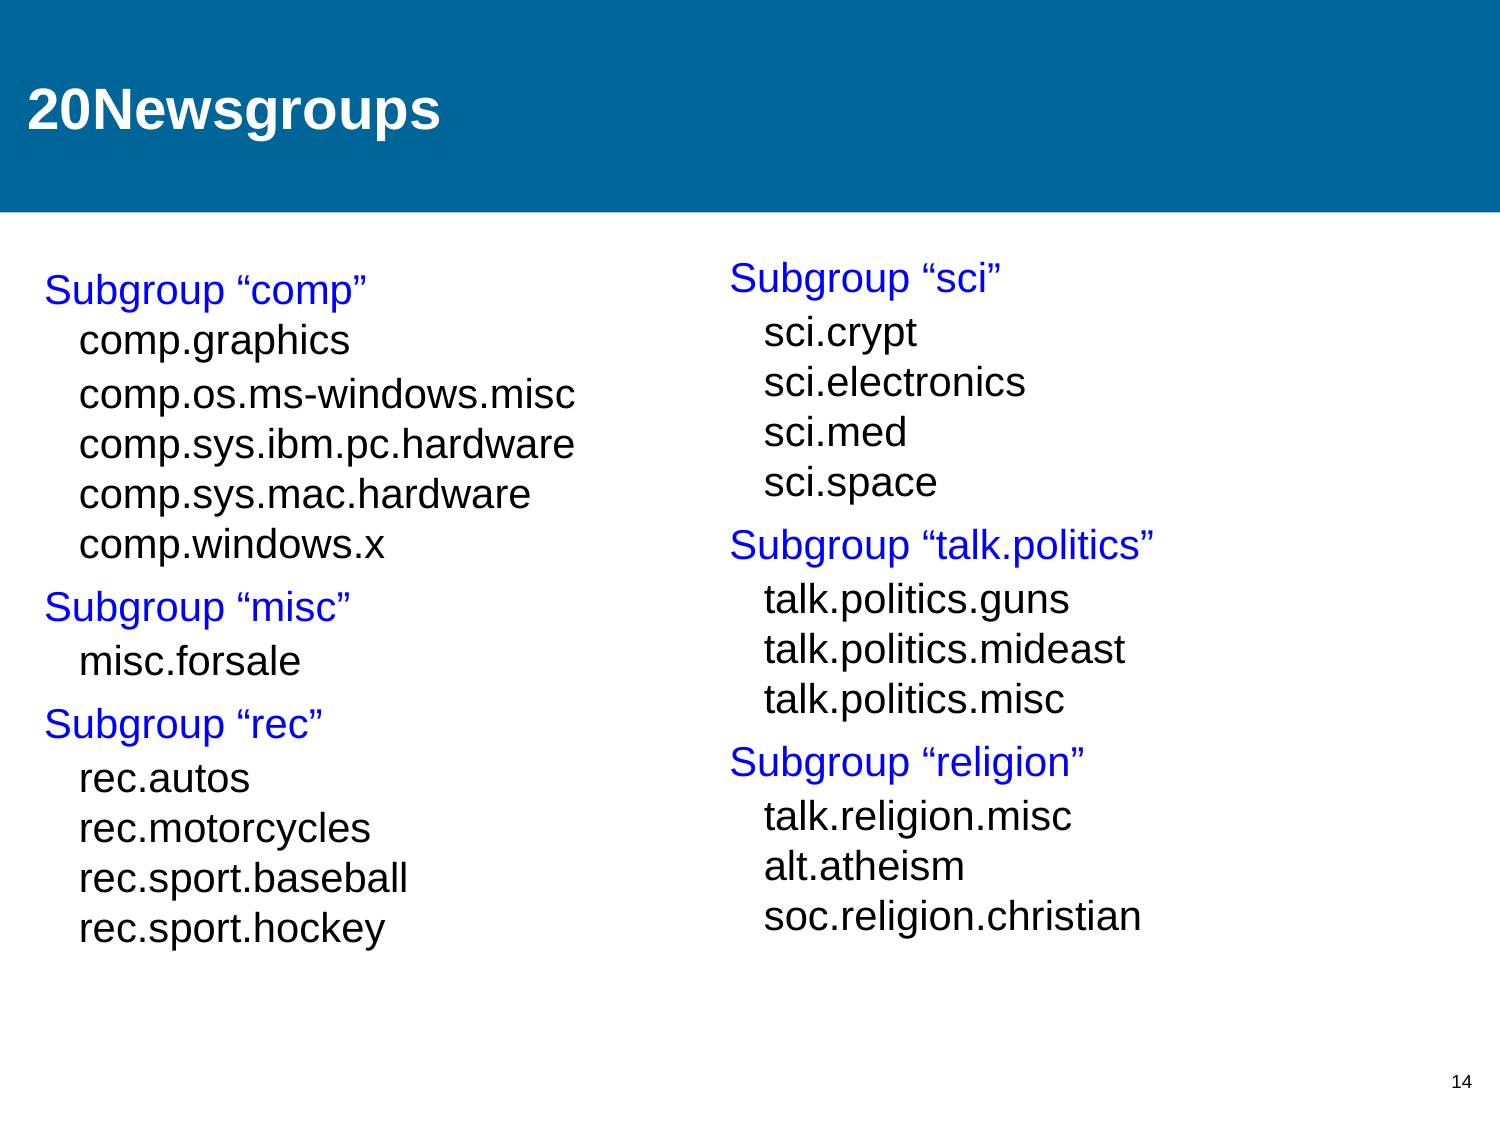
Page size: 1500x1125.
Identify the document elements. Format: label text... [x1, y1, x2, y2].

title 20Newsgroups [12, 12, 1448, 201]
slide_number 14 [1174, 1062, 1488, 1113]
text_box Subgroup “sci” sci.crypt sci.electronics sci.med sci.space Subgroup “talk.politics” talk.politics.guns talk.politics.mideast talk.politics.misc Subgroup “religion” talk.religion.misc alt.atheism soc.religion.christian [714, 243, 1400, 947]
text_box Subgroup “comp” comp.graphics comp.os.ms-windows.misc comp.sys.ibm.pc.hardware comp.sys.mac.hardware comp.windows.x Subgroup “misc” misc.forsale Subgroup “rec” rec.autos rec.motorcycles rec.sport.baseball rec.sport.hockey [29, 255, 668, 958]
